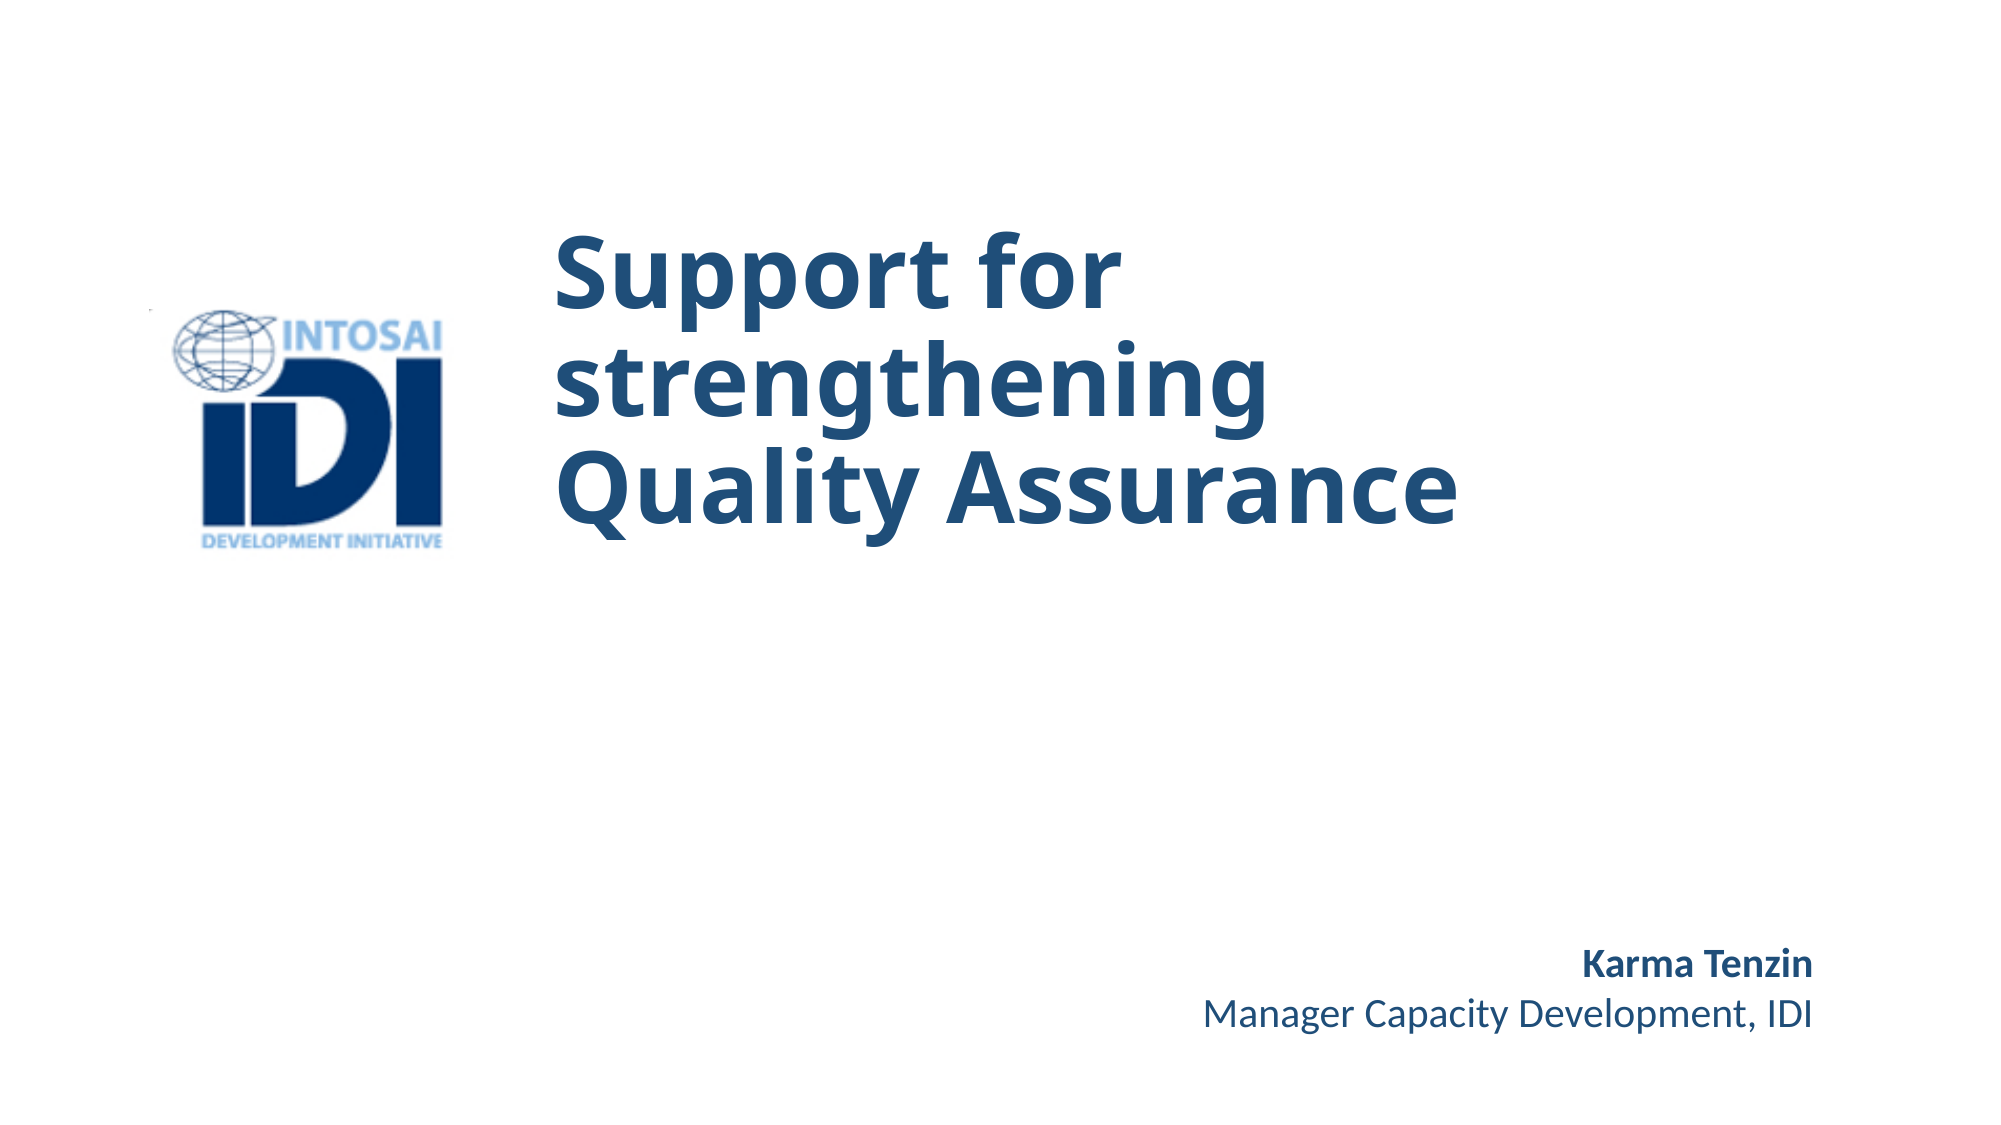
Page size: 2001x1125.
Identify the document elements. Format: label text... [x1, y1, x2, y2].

text_box Karma Tenzin Manager Capacity Development, IDI [866, 928, 1829, 1044]
picture [149, 309, 504, 561]
title Support for strengthening Quality Assurance [538, 319, 1638, 554]
